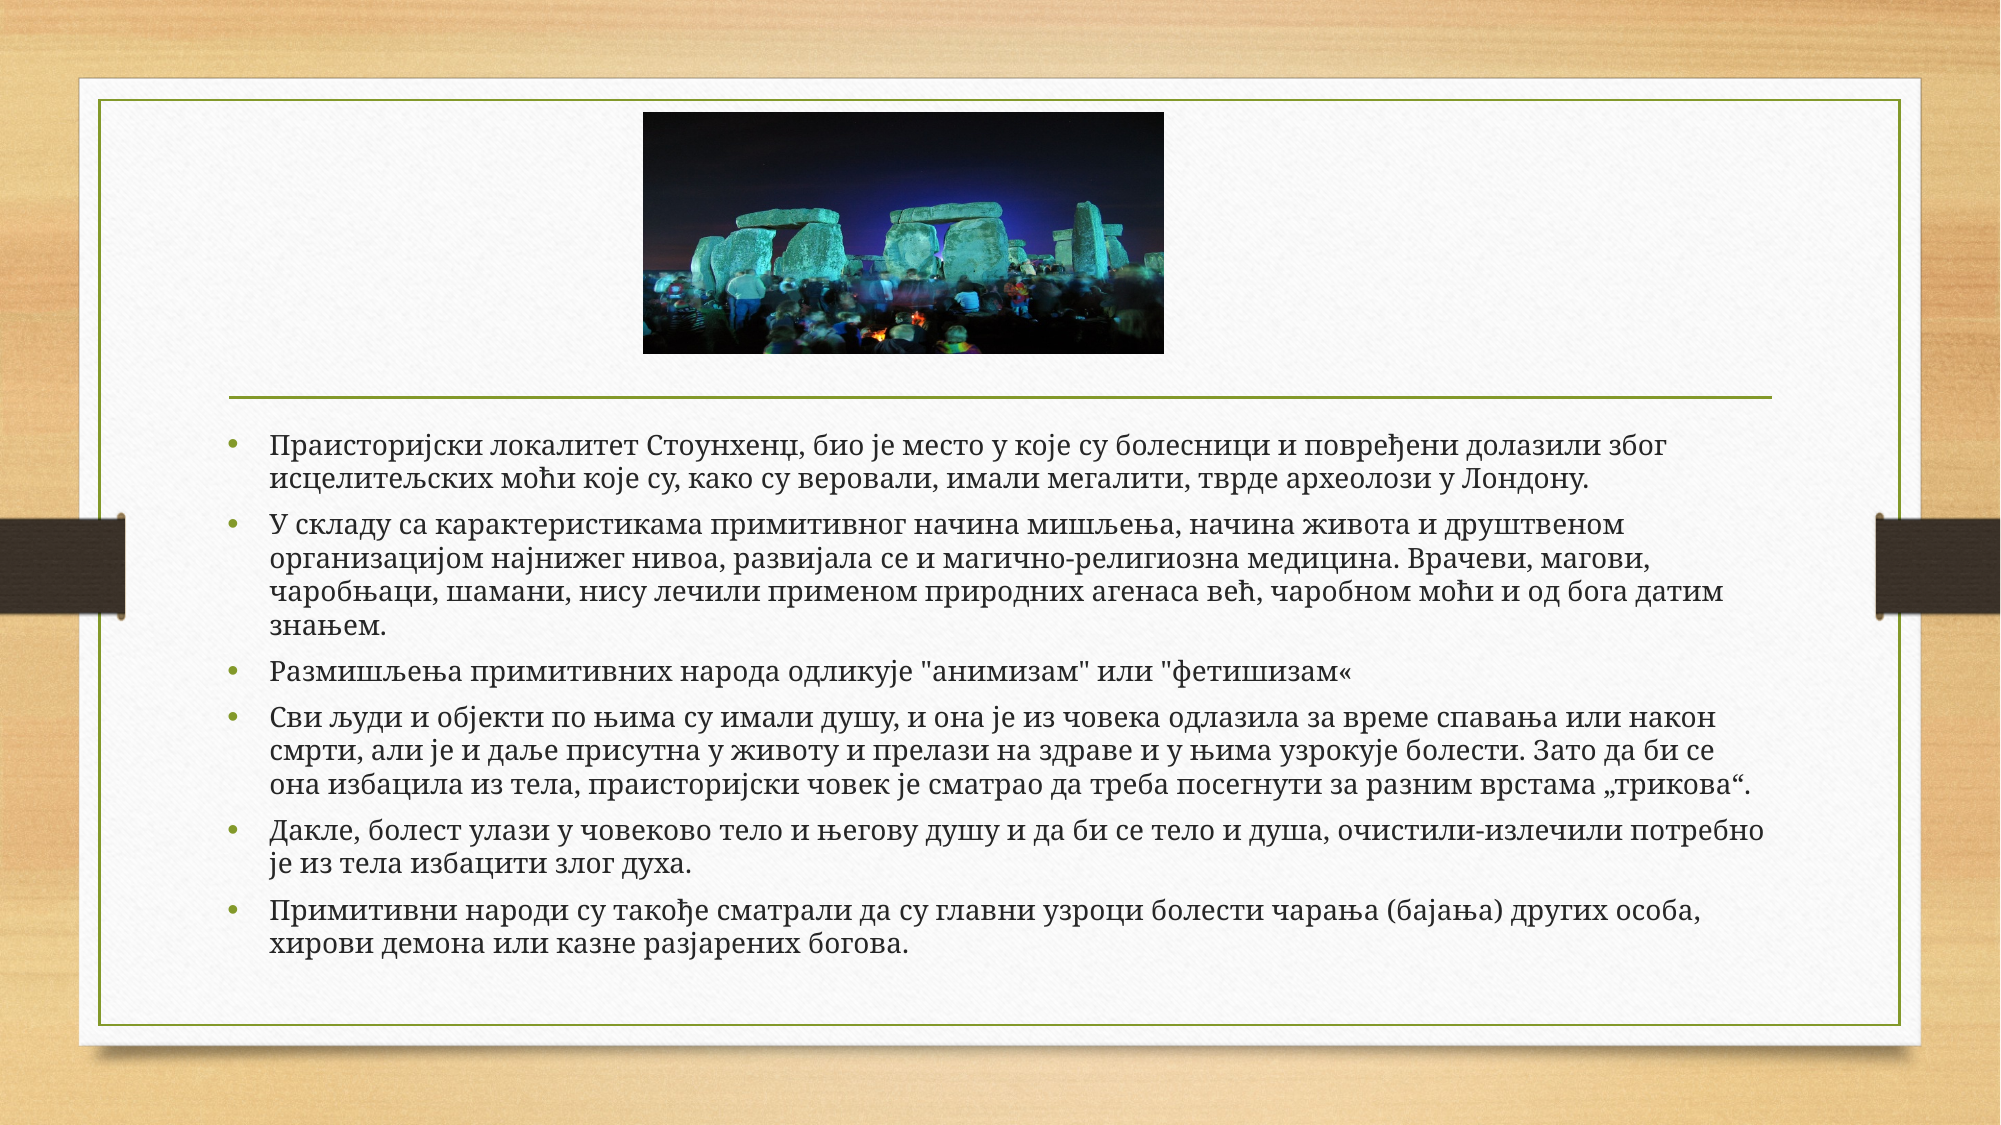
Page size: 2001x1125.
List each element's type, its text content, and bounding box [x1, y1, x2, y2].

picture [0, 0, 2001, 1125]
list Праисторијски локалитет Стоунхенџ, био је место у које су болесници и повређени долазили због исцелитељских моћи које су, како су веровали, имали мегалити, тврде археолози у Лондону. У складу са карактеристикама примитивног начина мишљења, начина живота и друштвеном организацијом најнижег нивоа, развијала се и магично-религиозна медицина. Врачеви, магови, чаробњаци, шамани, нису лечили применом природних агенаса већ, чаробном моћи и од бога датим знањем. Размишљења примитивних народа одликује "анимизам" или "фетишизам« Сви људи и објекти по њима су имали душу, и она је из човека одлазила за време спавања или након смрти, али је и даље присутна у животу и прелази на здраве и у њима узрокује болести. Зато да би се она избацила из тела, праисторијски човек је сматрао да треба посегнути за разним врстама „трикова“. Дакле, болест улази у човеково тело и његову душу и да би се тело и душа, очистили-излечили потребно је из тела избацити злог духа. Примитивни народи су такође сматрали да су главни узроци болести чарања (бајања) других особа, хирови демона или казне разјарених богова. [212, 419, 1788, 994]
